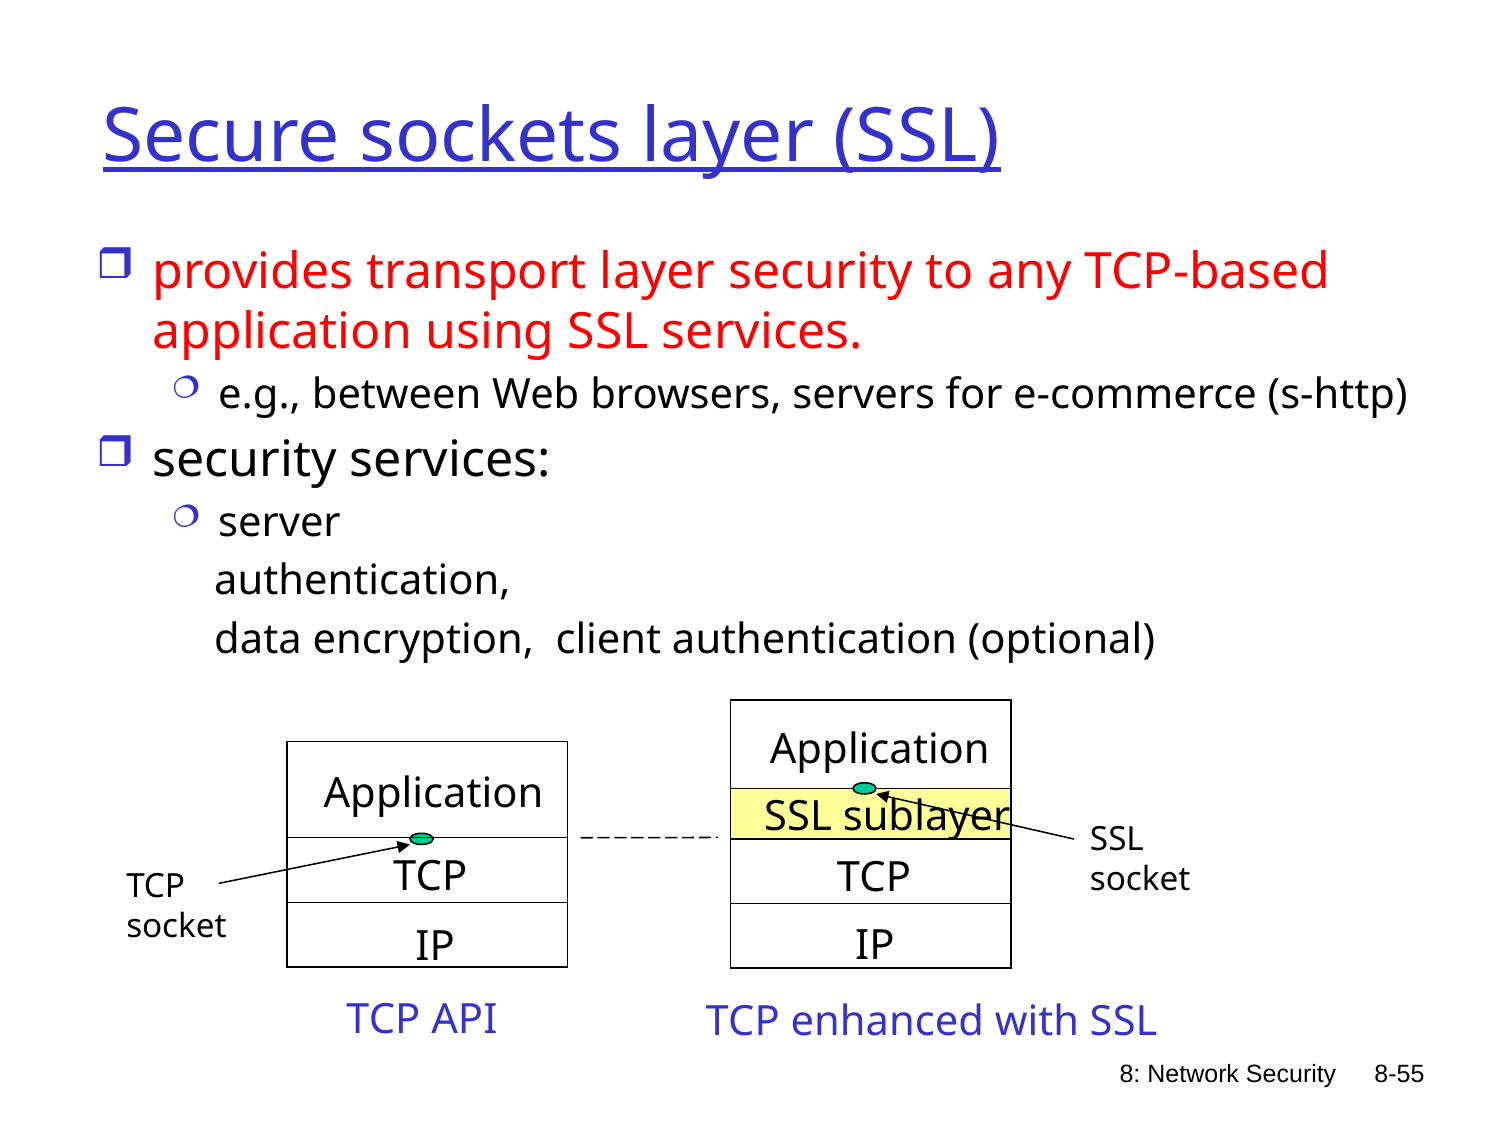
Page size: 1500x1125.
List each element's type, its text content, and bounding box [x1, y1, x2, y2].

title Secure sockets layer (SSL) [87, 37, 1363, 225]
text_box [111, 699, 1207, 1051]
slide_number 8-55 [1320, 1050, 1440, 1099]
list provides transport layer security to any TCP-based application using SSL services. e.g., between Web browsers, servers for e-commerce (s-http) security services: server authentication, data encryption, client authentication (optional) [81, 230, 1465, 994]
footer 8: Network Security [876, 1050, 1352, 1125]
